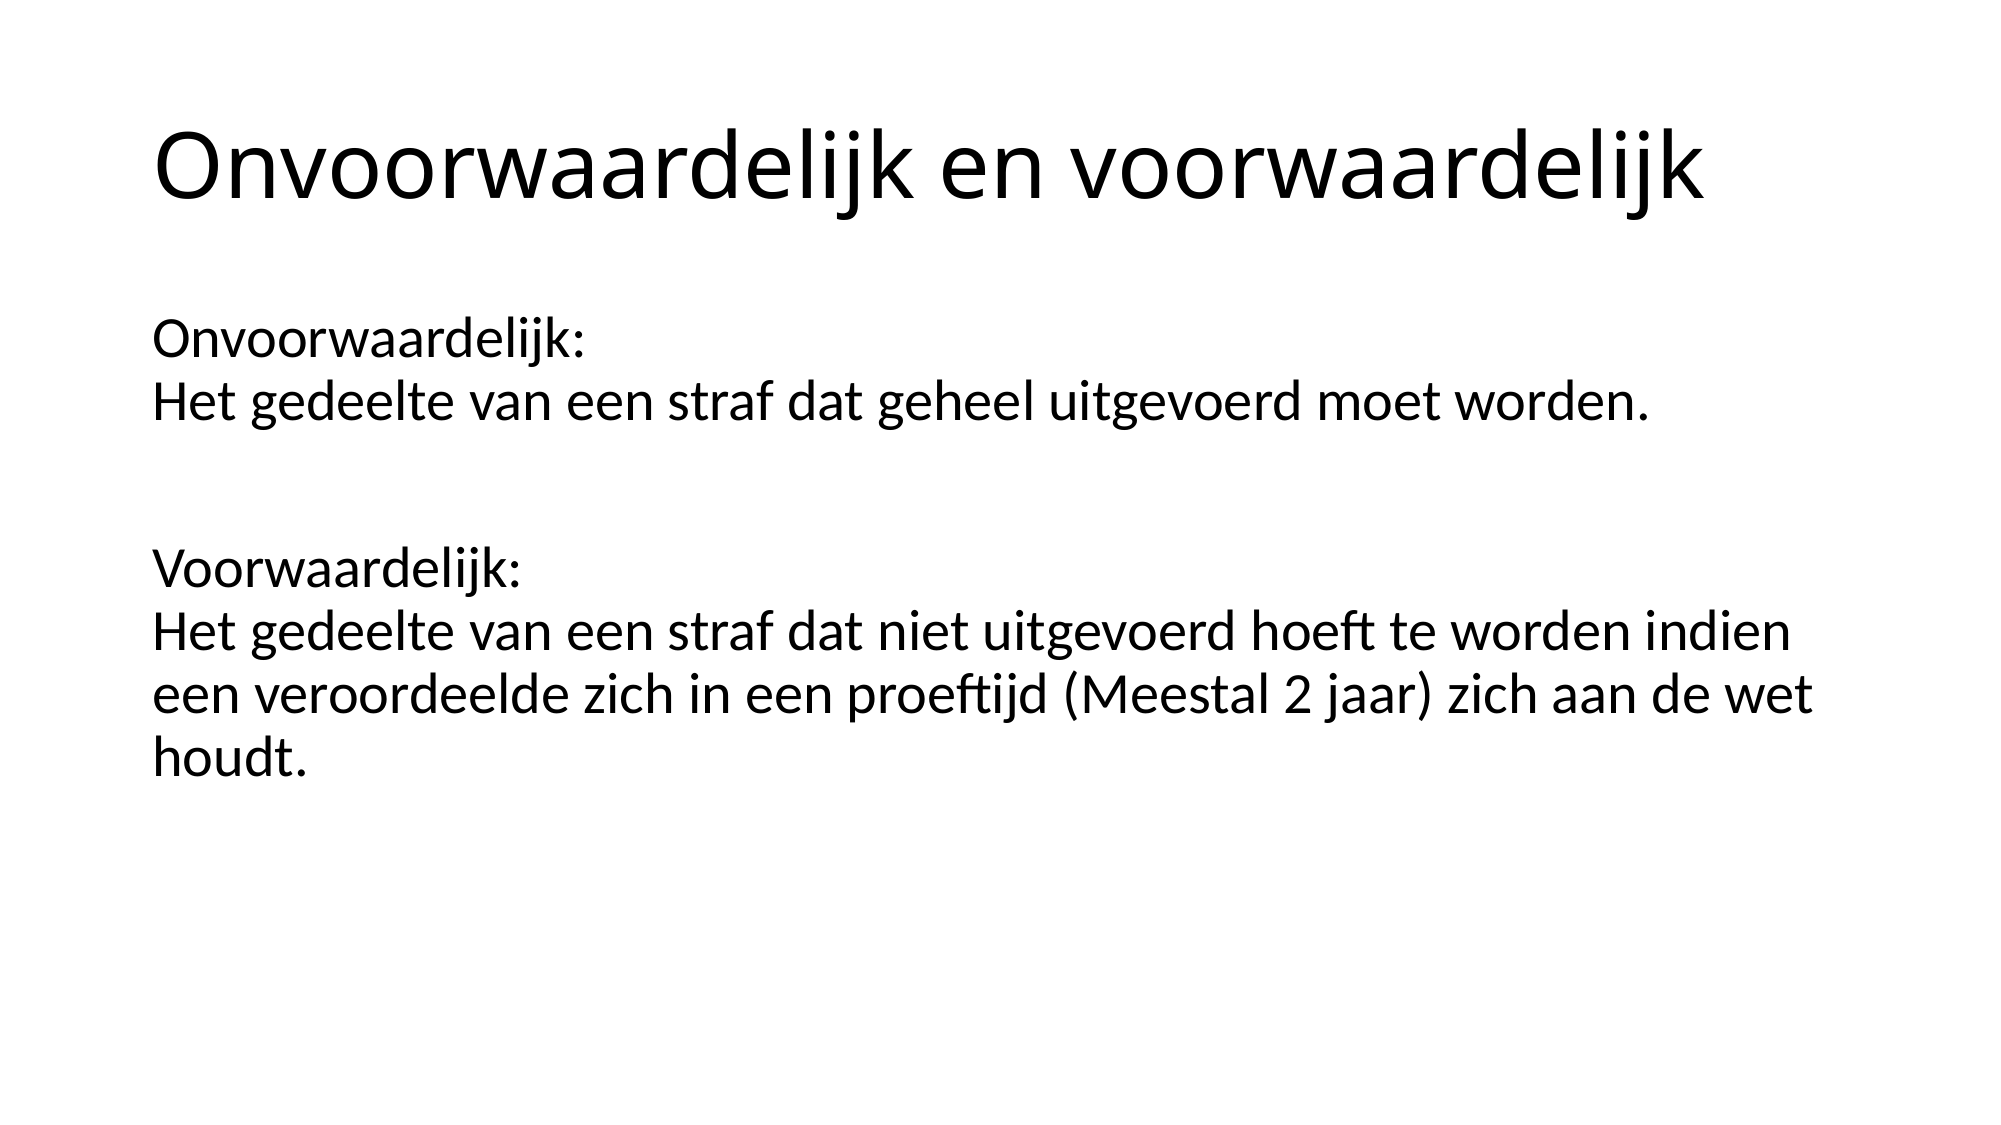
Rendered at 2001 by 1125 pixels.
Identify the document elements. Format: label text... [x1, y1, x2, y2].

title Onvoorwaardelijk en voorwaardelijk [137, 59, 1863, 278]
list Onvoorwaardelijk: Het gedeelte van een straf dat geheel uitgevoerd moet worden. Voorwaardelijk: Het gedeelte van een straf dat niet uitgevoerd hoeft te worden indien een veroordeelde zich in een proeftijd (Meestal 2 jaar) zich aan de wet houdt. [137, 299, 1863, 1014]
